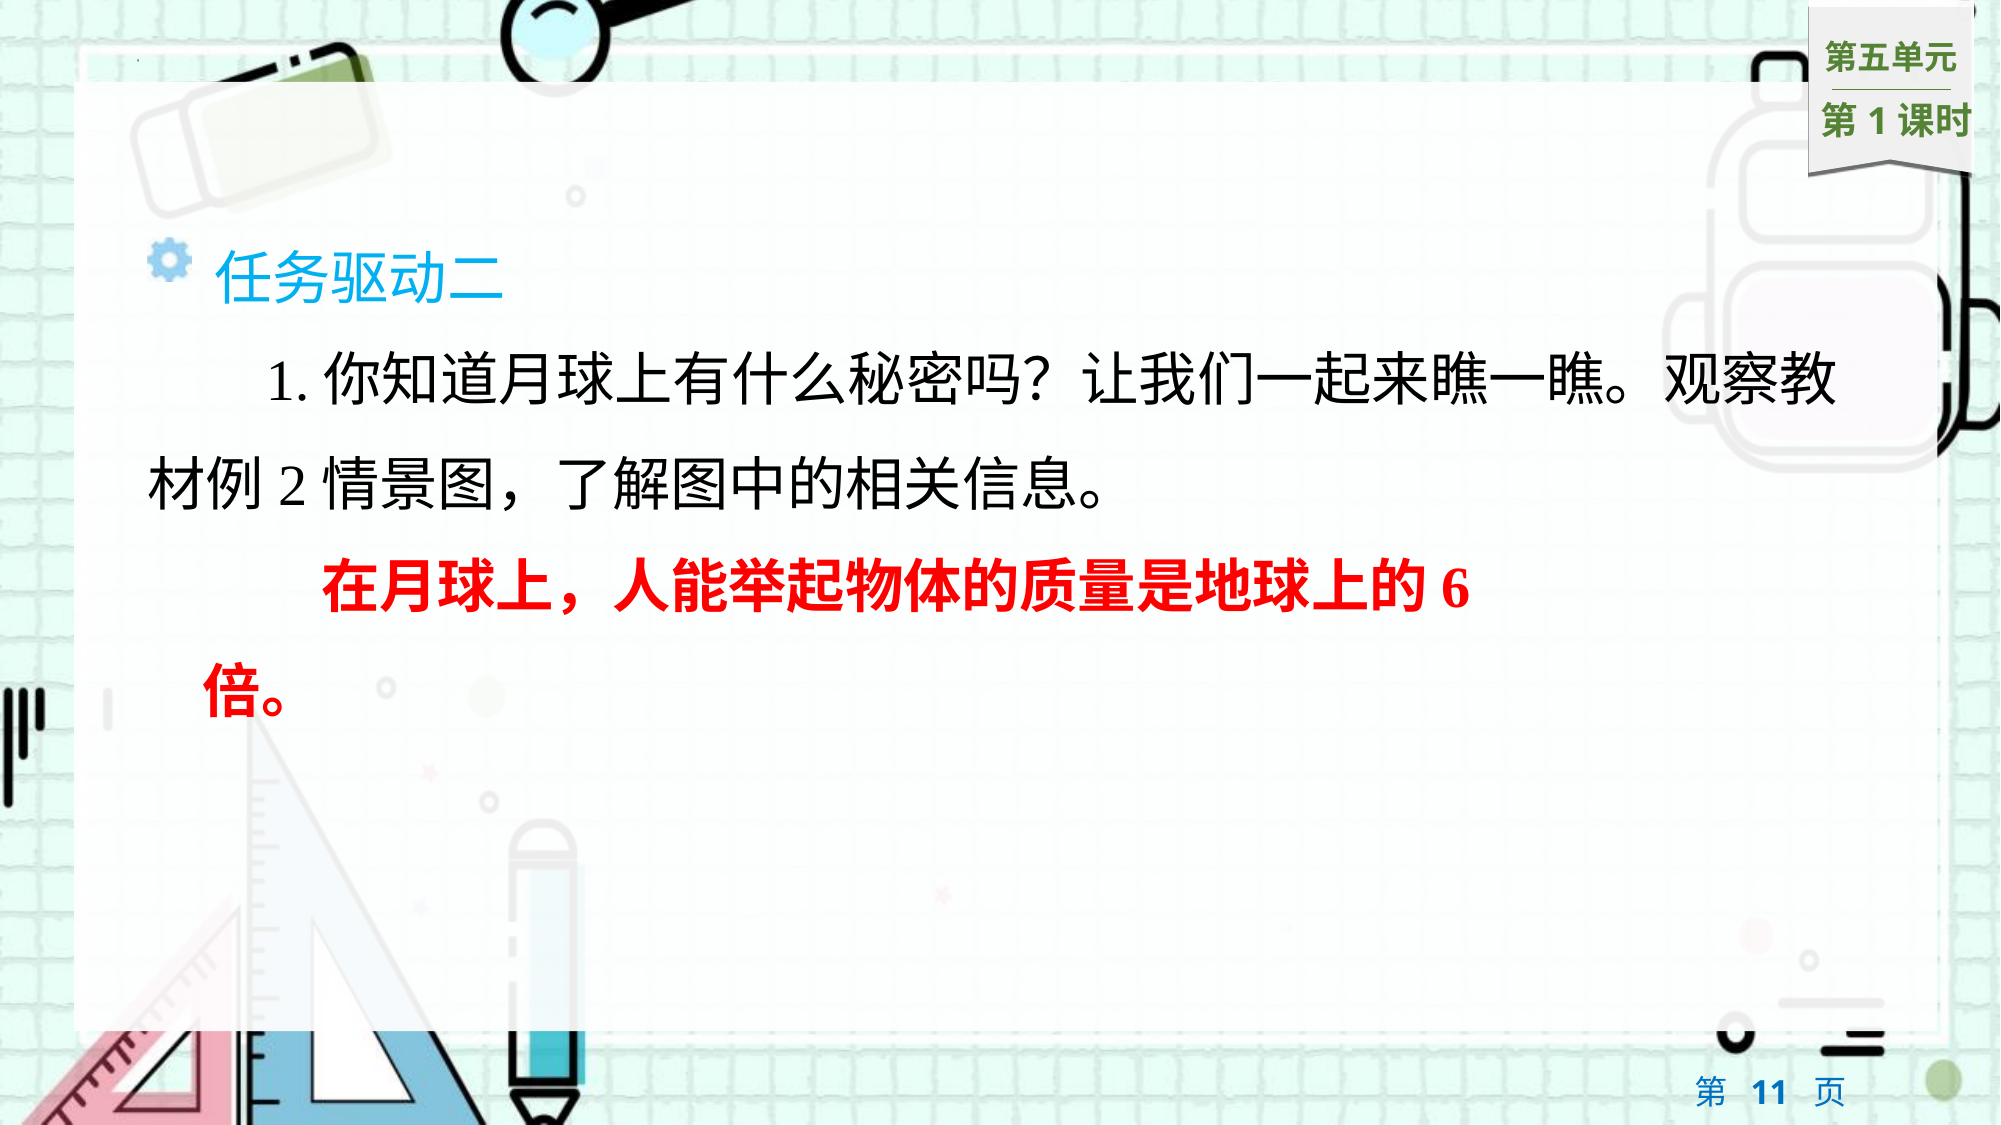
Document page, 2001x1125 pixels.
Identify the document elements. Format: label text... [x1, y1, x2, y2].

picture [1938, 168, 1971, 176]
text_box 1.你知道月球上有什么秘密吗？让我们一起来瞧一瞧。观察教材例2情景图，了解图中的相关信息。 [147, 307, 1853, 518]
picture [0, 0, 2000, 1125]
text_box 在月球上，人能举起物体的质量是地球上的6倍。 [202, 514, 1484, 620]
picture [147, 237, 192, 282]
text_box 任务驱动二 [143, 206, 506, 312]
